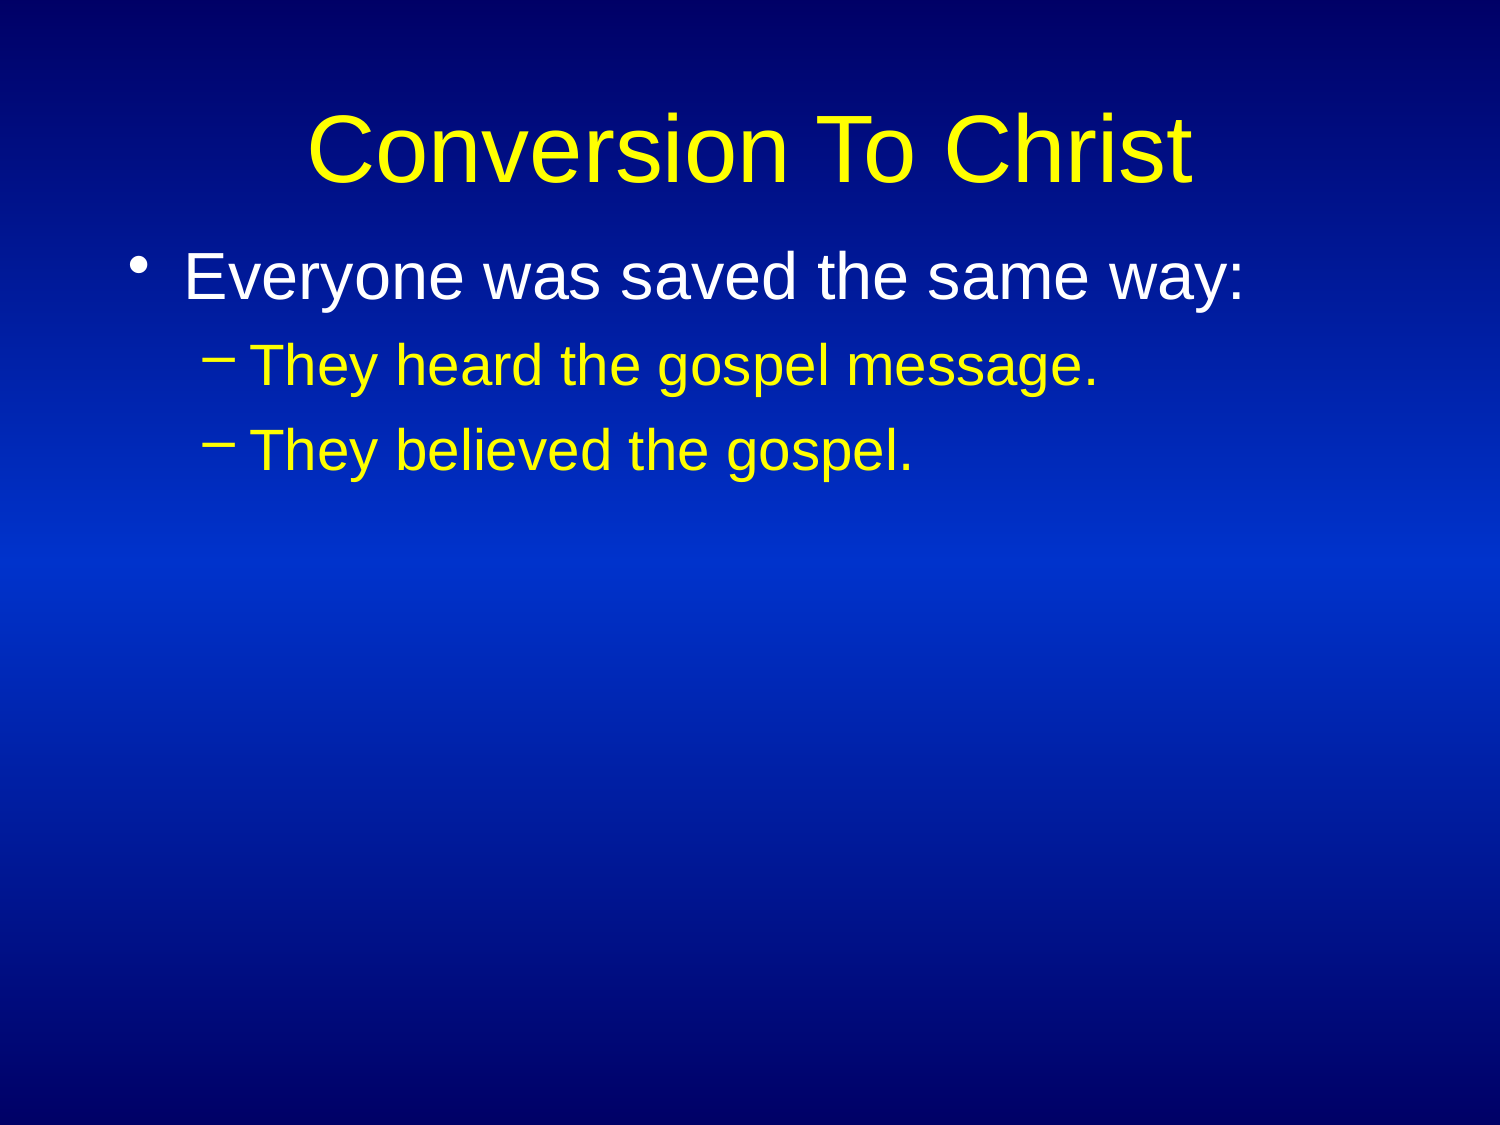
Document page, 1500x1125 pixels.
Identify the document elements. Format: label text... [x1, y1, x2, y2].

list Everyone was saved the same way: They heard the gospel message. They believed the gospel. [112, 224, 1463, 1088]
title Conversion To Christ [37, 50, 1463, 238]
